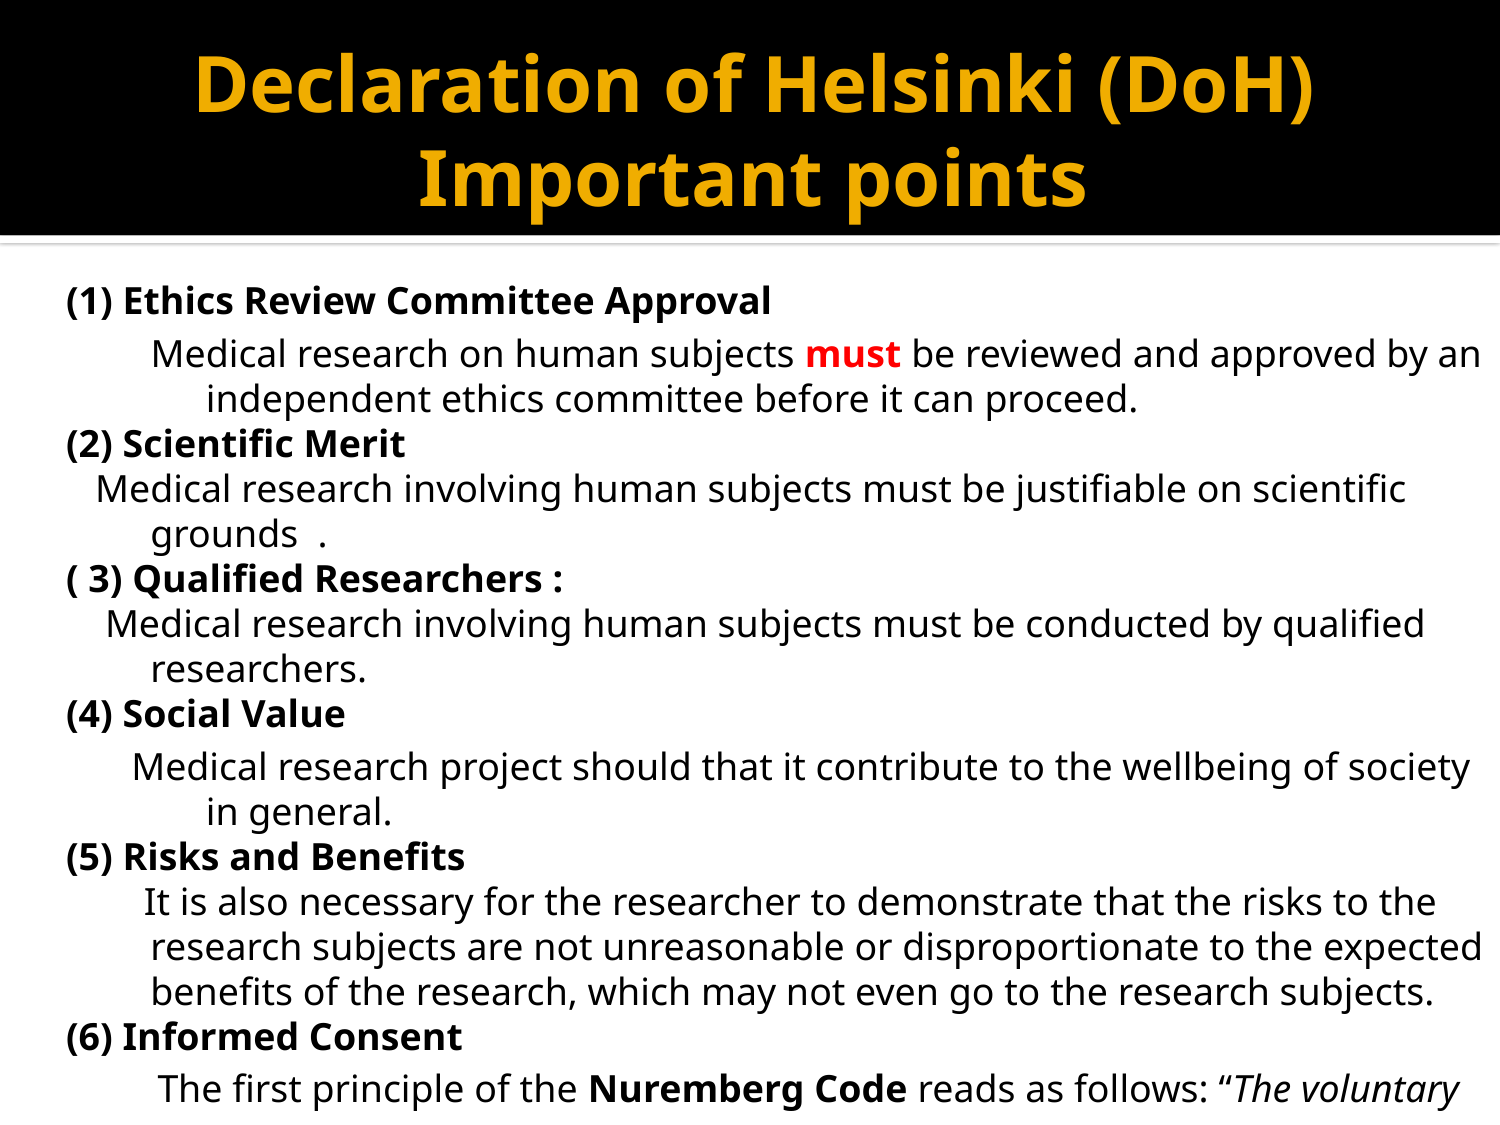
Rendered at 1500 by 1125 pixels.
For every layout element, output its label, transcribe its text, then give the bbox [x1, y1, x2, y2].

list (1) Ethics Review Committee Approval Medical research on human subjects must be reviewed and approved by an independent ethics committee before it can proceed. (2) Scientific Merit Medical research involving human subjects must be justifiable on scientific grounds . ( 3) Qualified Researchers : Medical research involving human subjects must be conducted by qualified researchers. (4) Social Value Medical research project should that it contribute to the wellbeing of society in general. (5) Risks and Benefits It is also necessary for the researcher to demonstrate that the risks to the research subjects are not unreasonable or disproportionate to the expected benefits of the research, which may not even go to the research subjects. (6) Informed Consent The first principle of the Nuremberg Code reads as follows: “The voluntary consent of the human subject is absolutely essential.” [37, 262, 1500, 1063]
title Declaration of Helsinki (DoH) Important points [75, 25, 1425, 231]
